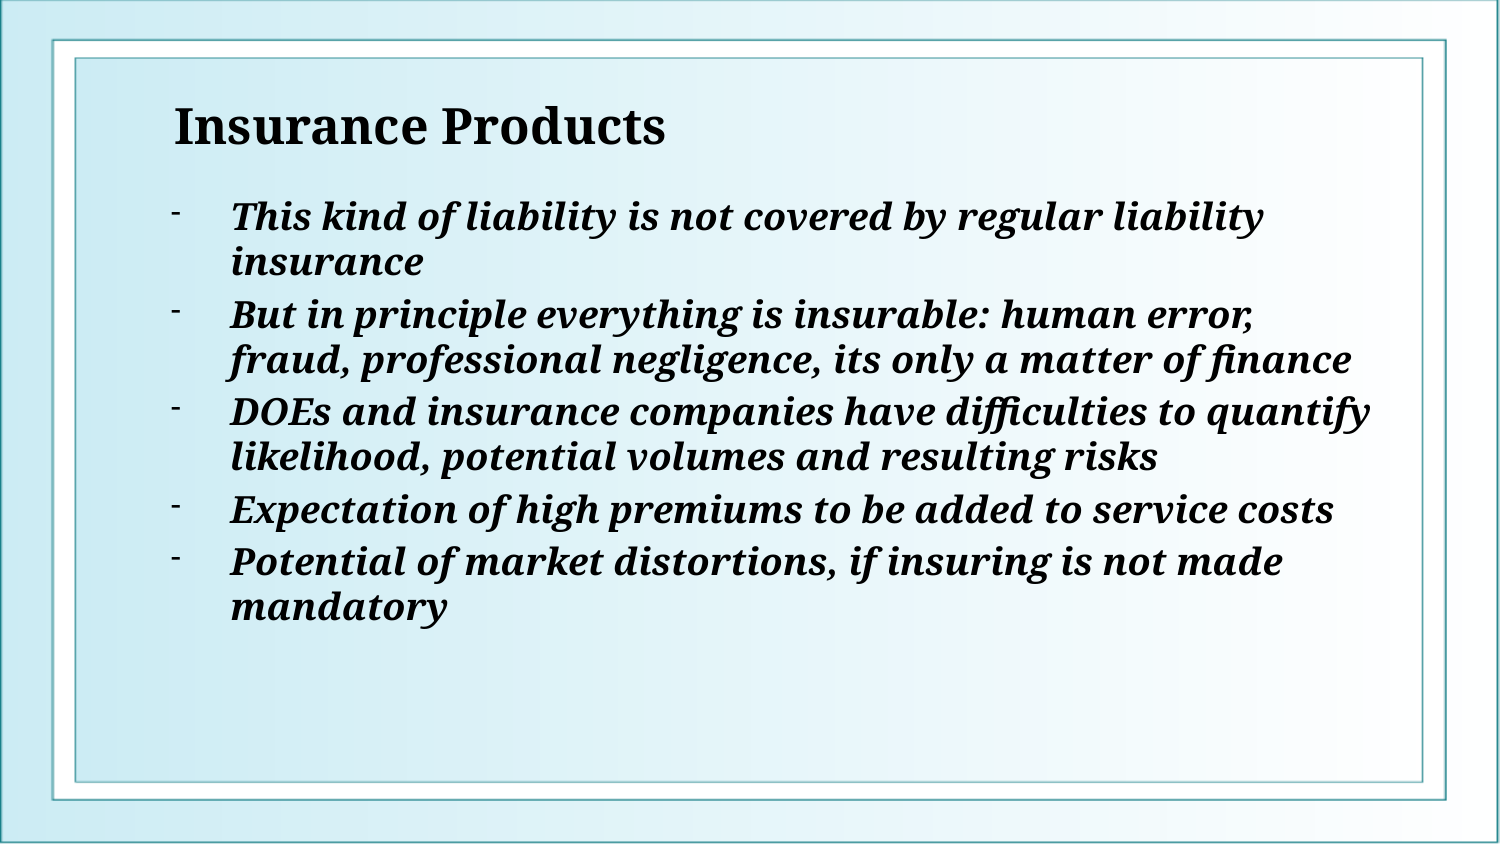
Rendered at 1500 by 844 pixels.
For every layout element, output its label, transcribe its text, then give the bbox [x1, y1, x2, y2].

title Insurance Products [159, 65, 1353, 162]
list This kind of liability is not covered by regular liability insurance But in principle everything is insurable: human error, fraud, professional negligence, its only a matter of finance DOEs and insurance companies have difficulties to quantify likelihood, potential volumes and resulting risks Expectation of high premiums to be added to service costs Potential of market distortions, if insuring is not made mandatory [112, 185, 1388, 725]
picture [0, 0, 1500, 844]
